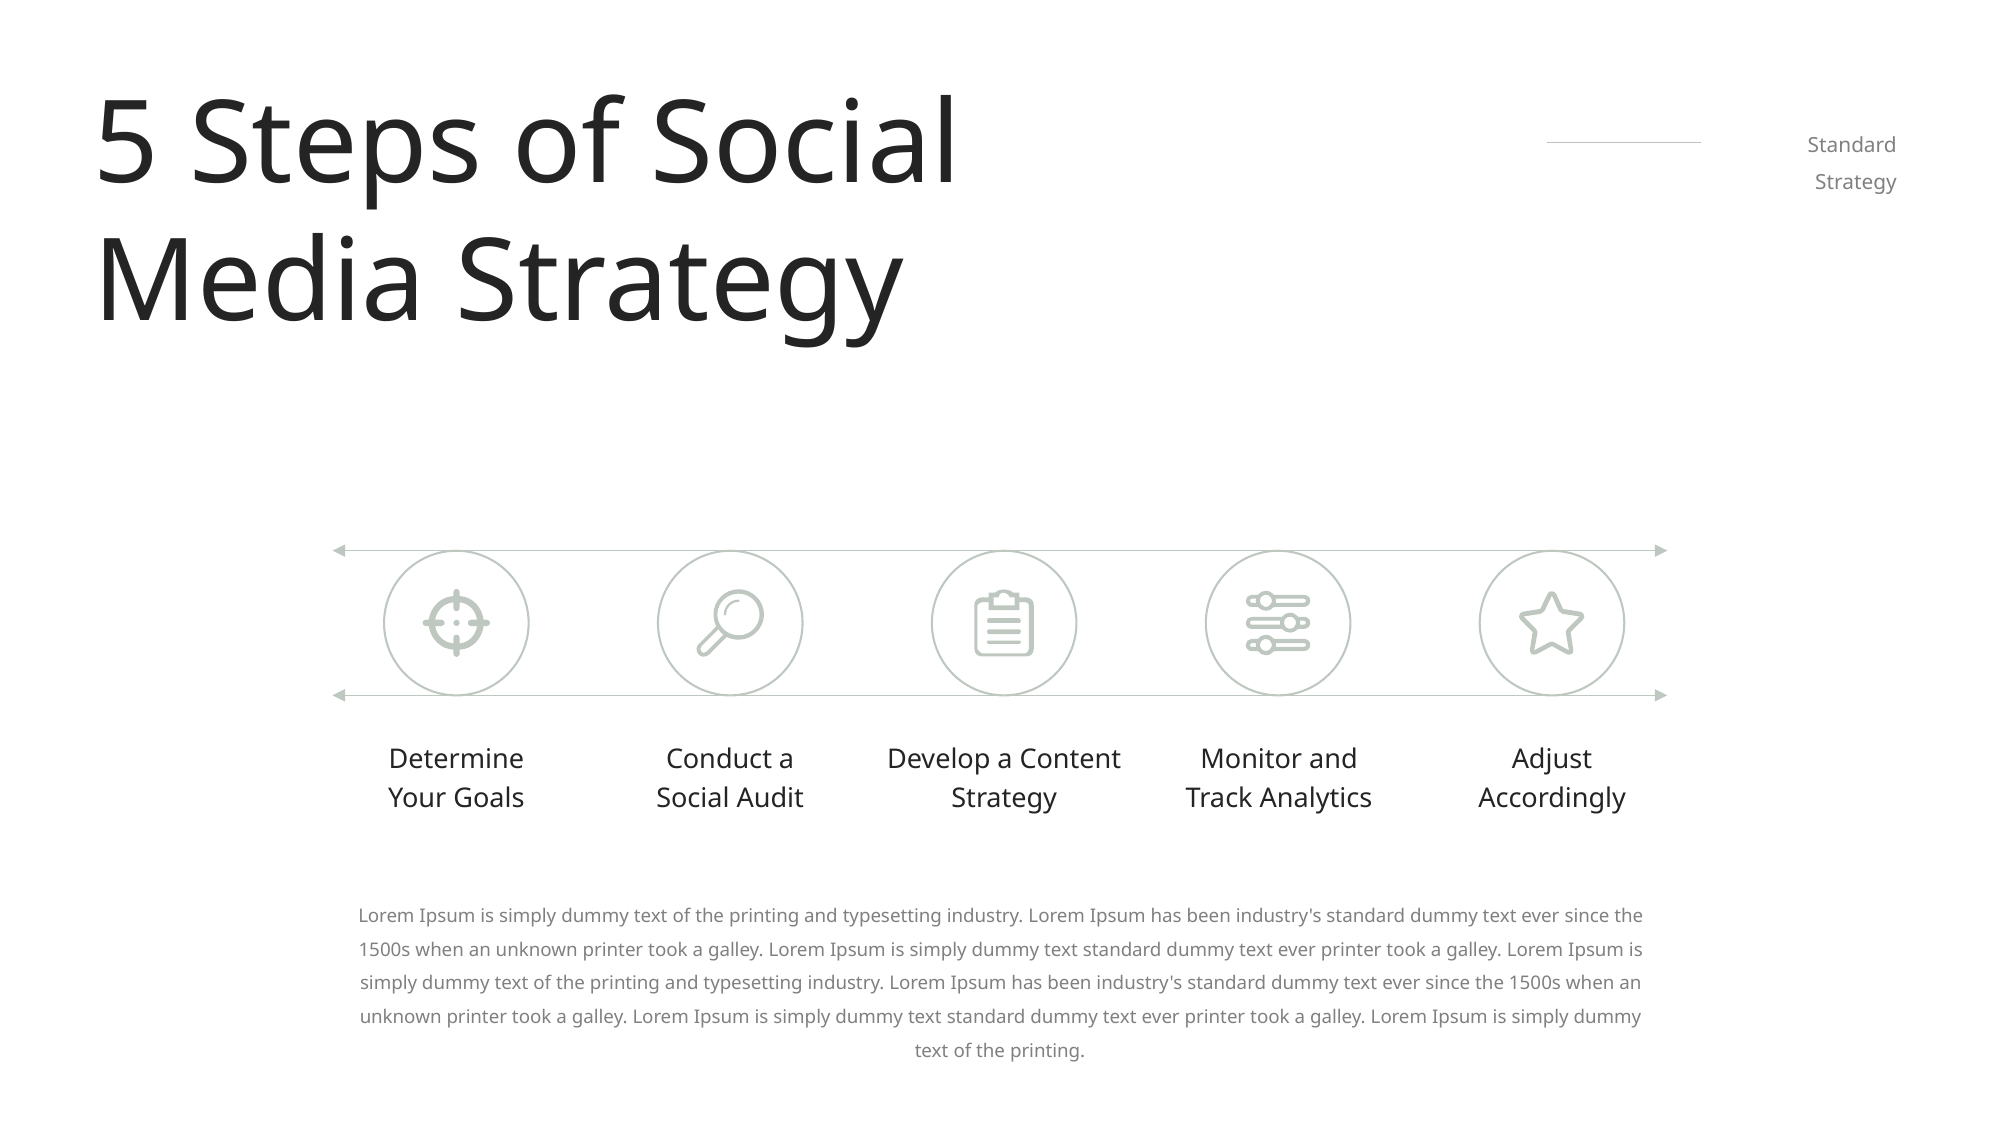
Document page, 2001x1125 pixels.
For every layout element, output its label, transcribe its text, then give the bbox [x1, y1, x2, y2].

text_box [383, 551, 530, 695]
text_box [1245, 590, 1311, 656]
text_box [1478, 551, 1626, 695]
text_box Determine Your Goals [345, 727, 567, 821]
text_box [422, 588, 490, 657]
text_box Standard Strategy [1720, 111, 1912, 202]
text_box Adjust Accordingly [1441, 727, 1663, 821]
text_box [930, 551, 1078, 695]
text_box Lorem Ipsum is simply dummy text of the printing and typesetting industry. Lorem Ipsum has been industry's standard dummy text ever since the 1500s when an unknown printer took a galley. Lorem Ipsum is simply dummy text standard dummy text ever printer took a galley. Lorem Ipsum is simply dummy text of the printing and typesetting industry. Lorem Ipsum has been industry's standard dummy text ever since the 1500s when an unknown printer took a galley. Lorem Ipsum is simply dummy text standard dummy text ever printer took a galley. Lorem Ipsum is simply dummy text of the printing. [332, 884, 1668, 1069]
text_box [1519, 591, 1585, 655]
text_box Monitor and Track Analytics [1168, 727, 1390, 821]
text_box Conduct a Social Audit [619, 727, 841, 821]
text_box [696, 589, 764, 657]
text_box Develop a Content Strategy [871, 727, 1137, 821]
text_box 5 Steps of Social Media Strategy [79, 61, 1166, 351]
text_box [1204, 551, 1352, 695]
text_box [656, 551, 804, 695]
text_box [974, 589, 1034, 657]
